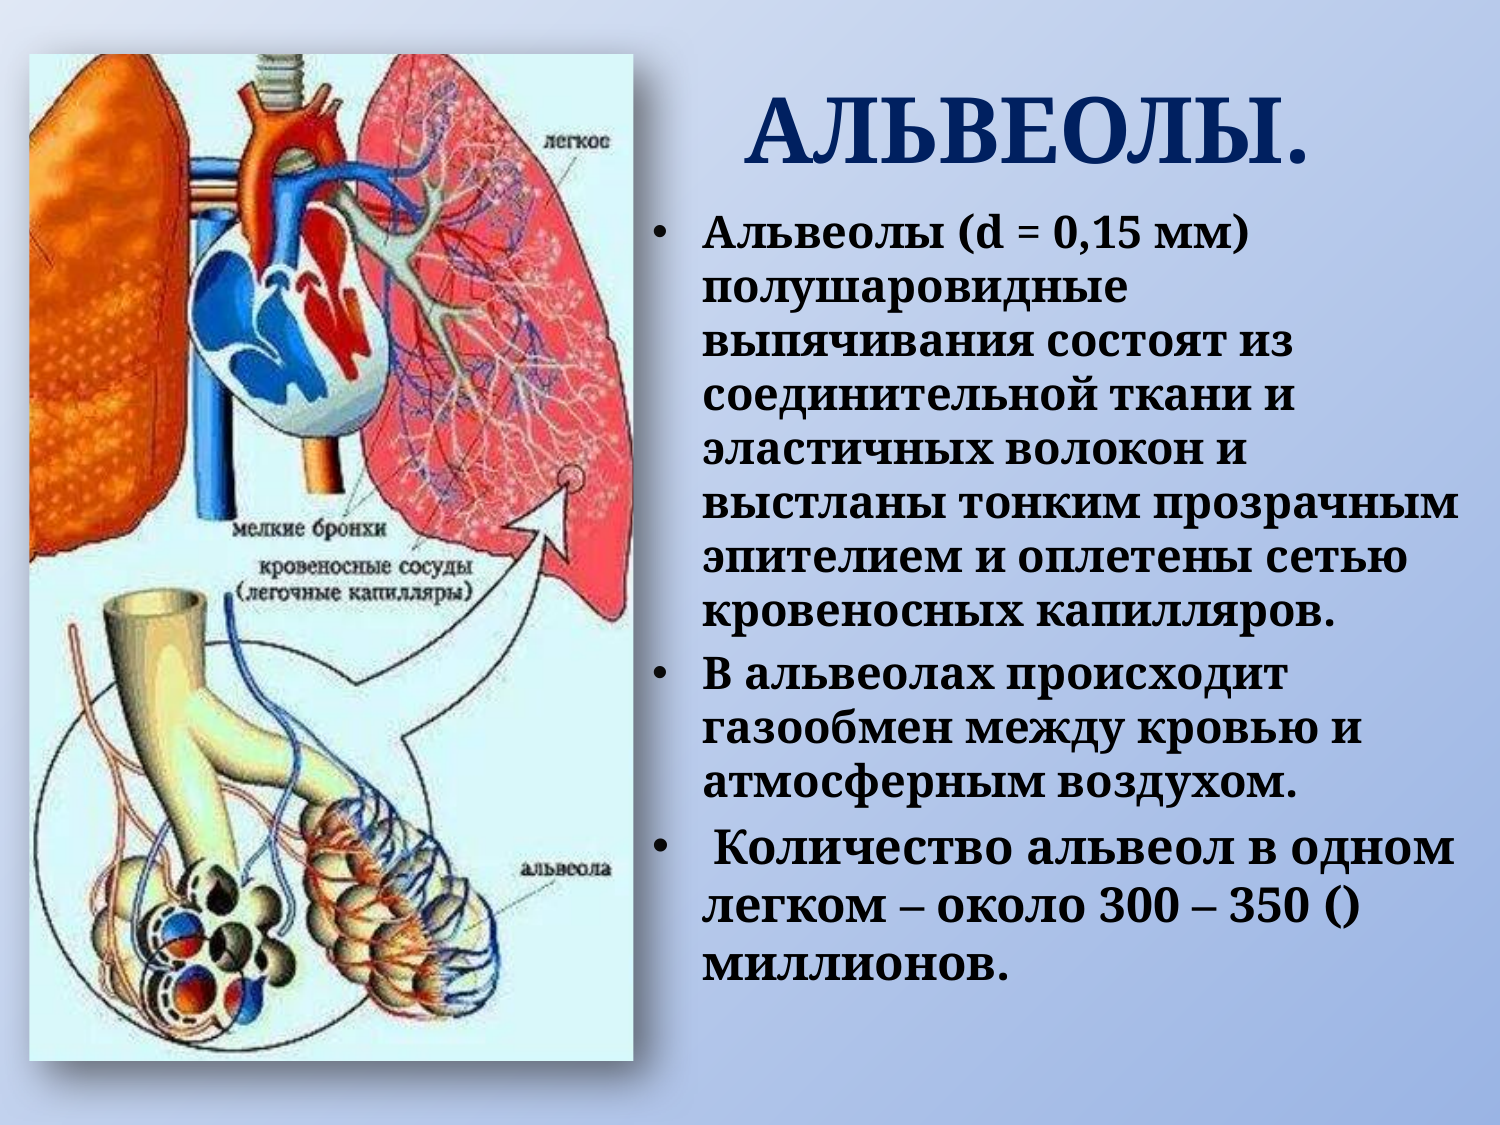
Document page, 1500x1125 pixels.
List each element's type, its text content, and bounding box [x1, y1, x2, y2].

picture [29, 54, 634, 1061]
title АЛЬВЕОЛЫ. [656, 45, 1425, 196]
list Альвеолы (d = 0,15 мм) полушаровидные выпячивания состоят из соединительной ткани и эластичных волокон и выстланы тонким прозрачным эпителием и оплетены сетью кровеносных капилляров. В альвеолах происходит газообмен между кровью и атмосферным воздухом. Количество альвеол в одном легком – около 300 – 350 () миллионов. [684, 196, 1477, 1011]
